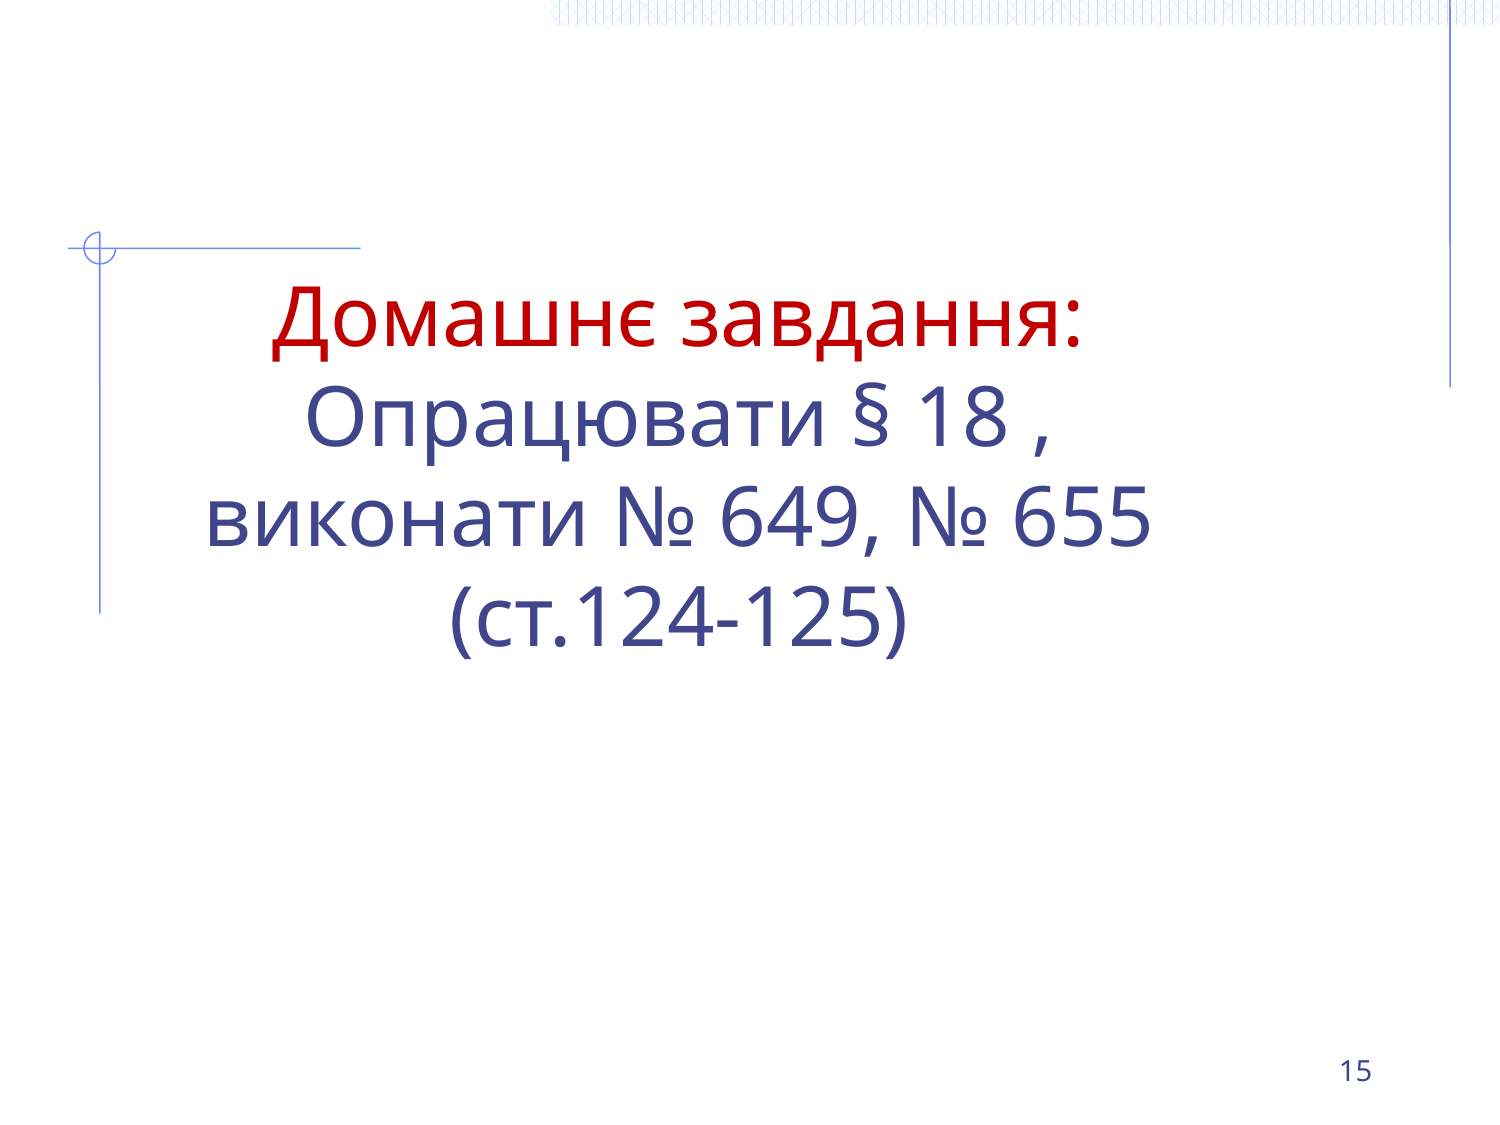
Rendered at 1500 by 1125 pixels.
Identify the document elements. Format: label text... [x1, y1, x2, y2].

text_box Домашнє завдання: Опрацювати § 18 , виконати № 649, № 655 (ст.124-125) [159, 255, 1199, 670]
slide_number 15 [1074, 1024, 1388, 1101]
